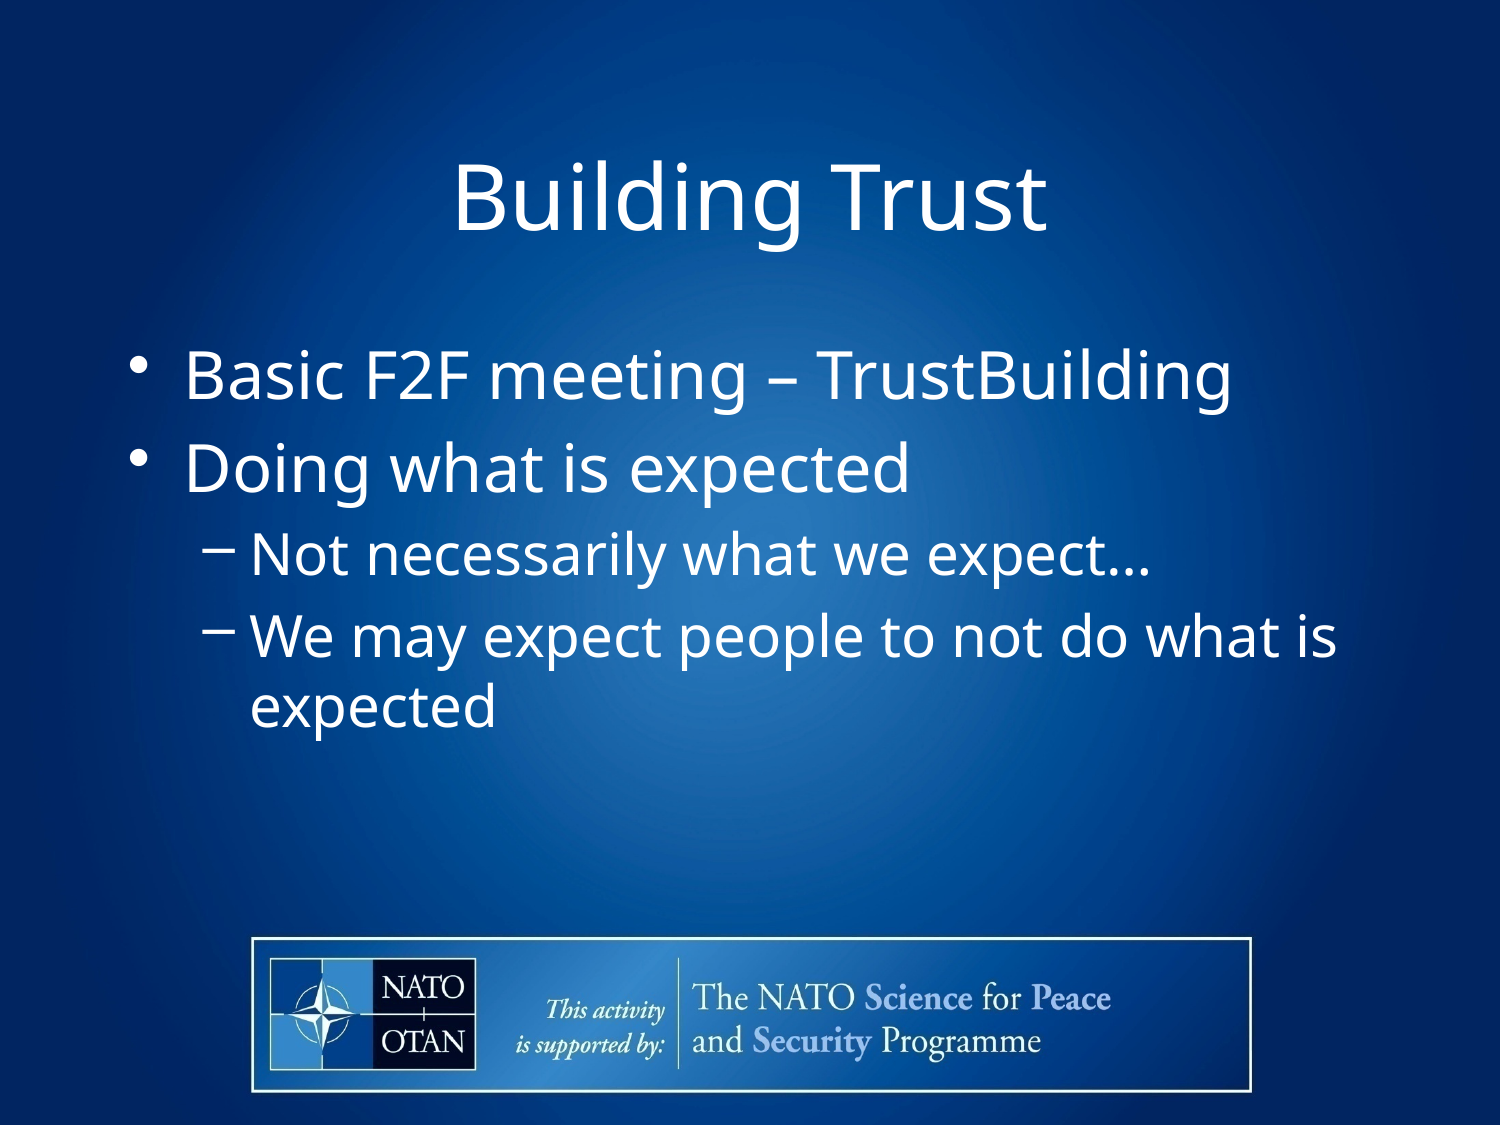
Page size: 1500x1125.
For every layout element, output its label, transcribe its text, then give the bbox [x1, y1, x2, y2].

title Building Trust [112, 99, 1388, 288]
list Basic F2F meeting – TrustBuilding Doing what is expected Not necessarily what we expect… We may expect people to not do what is expected [112, 324, 1388, 913]
picture [0, 0, 1500, 1125]
